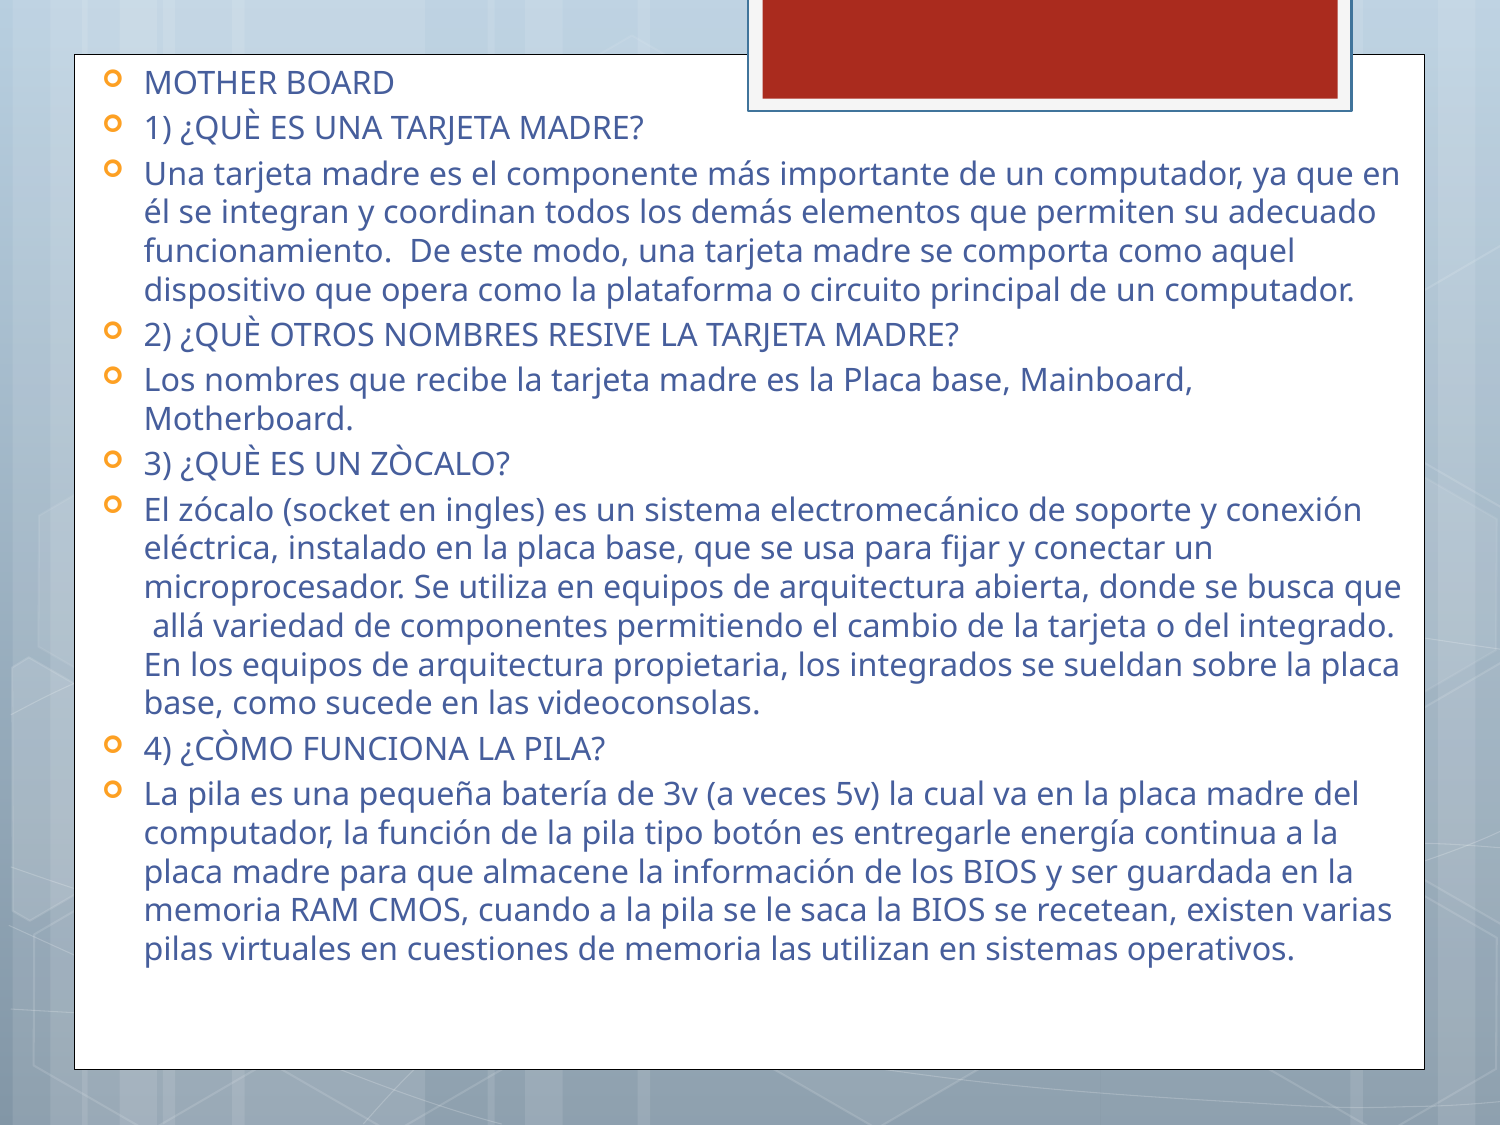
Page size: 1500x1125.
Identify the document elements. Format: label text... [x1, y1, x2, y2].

list MOTHER BOARD 1) ¿QUÈ ES UNA TARJETA MADRE? Una tarjeta madre es el componente más importante de un computador, ya que en él se integran y coordinan todos los demás elementos que permiten su adecuado funcionamiento. De este modo, una tarjeta madre se comporta como aquel dispositivo que opera como la plataforma o circuito principal de un computador. 2) ¿QUÈ OTROS NOMBRES RESIVE LA TARJETA MADRE? Los nombres que recibe la tarjeta madre es la Placa base, Mainboard, Motherboard. 3) ¿QUÈ ES UN ZÒCALO? El zócalo (socket en ingles) es un sistema electromecánico de soporte y conexión eléctrica, instalado en la placa base, que se usa para fijar y conectar un microprocesador. Se utiliza en equipos de arquitectura abierta, donde se busca que allá variedad de componentes permitiendo el cambio de la tarjeta o del integrado. En los equipos de arquitectura propietaria, los integrados se sueldan sobre la placa base, como sucede en las videoconsolas. 4) ¿CÒMO FUNCIONA LA PILA? La pila es una pequeña batería de 3v (a veces 5v) la cual va en la placa madre del computador, la función de la pila tipo botón es entregarle energía continua a la placa madre para que almacene la información de los BIOS y ser guardada en la memoria RAM CMOS, cuando a la pila se le saca la BIOS se recetean, existen varias pilas virtuales en cuestiones de memoria las utilizan en sistemas operativos. [76, 54, 1424, 1071]
